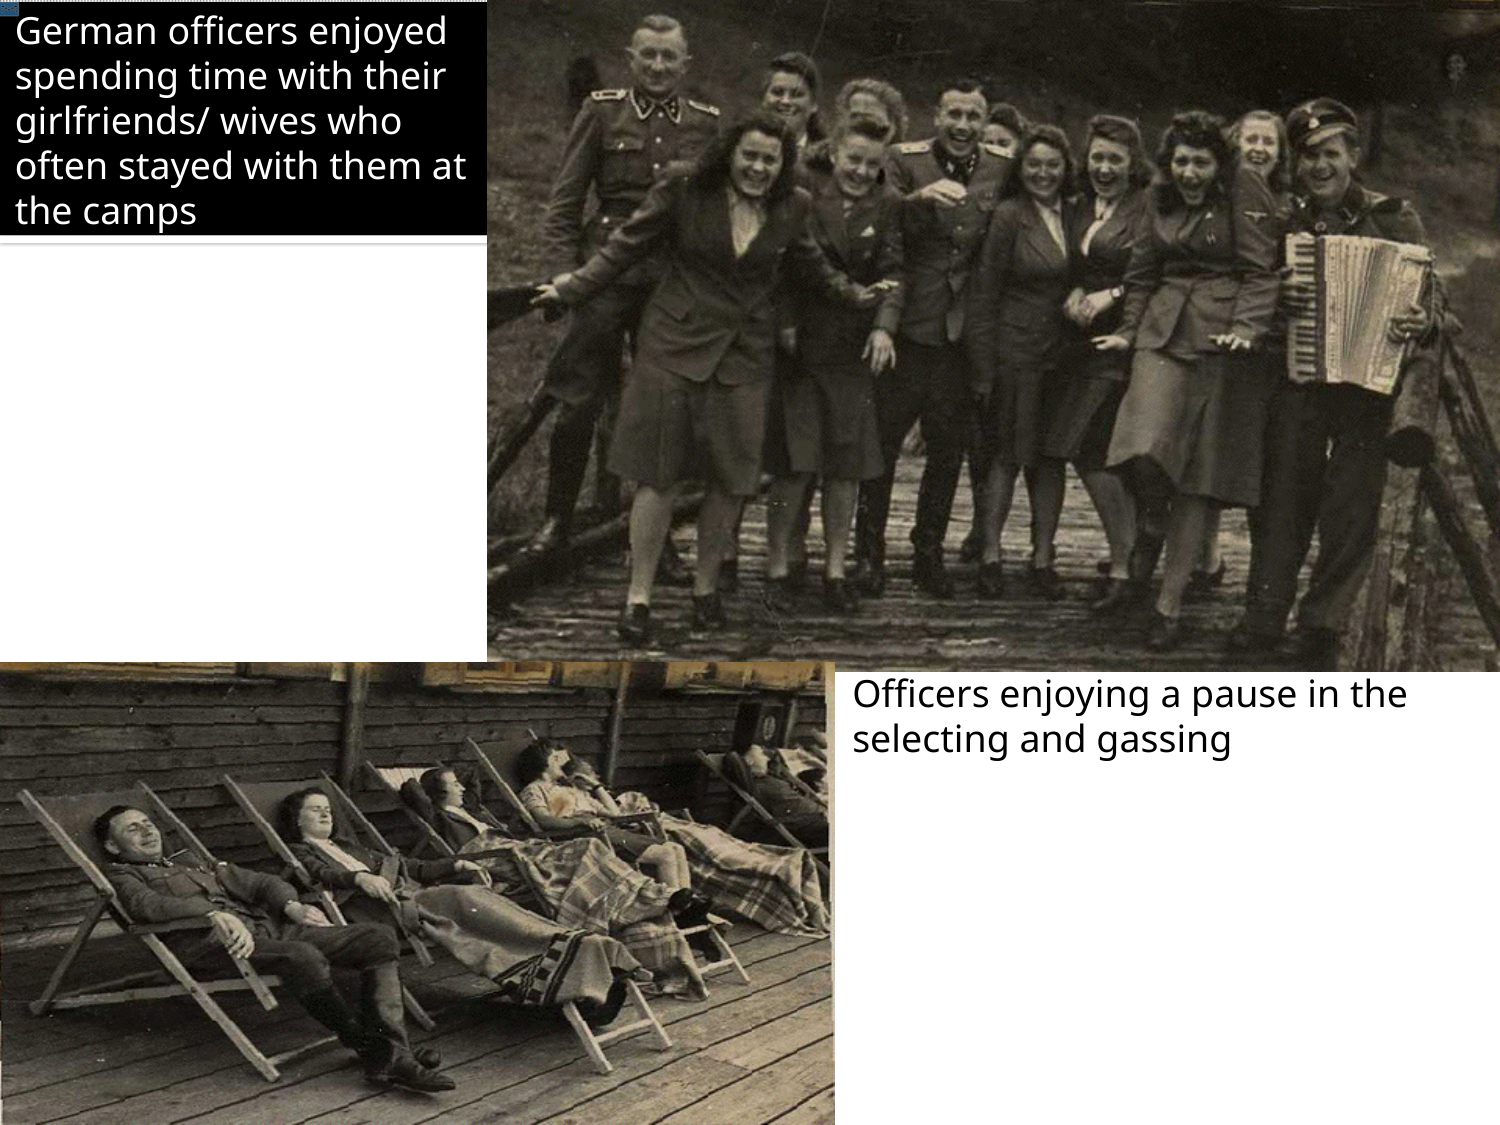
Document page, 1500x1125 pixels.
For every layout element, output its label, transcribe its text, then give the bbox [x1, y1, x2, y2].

picture [0, 0, 1500, 1125]
text_box Officers enjoying a pause in the selecting and gassing [841, 679, 1500, 768]
text_box German officers enjoyed spending time with their girlfriends/ wives who often stayed with them at the camps [0, 10, 481, 240]
